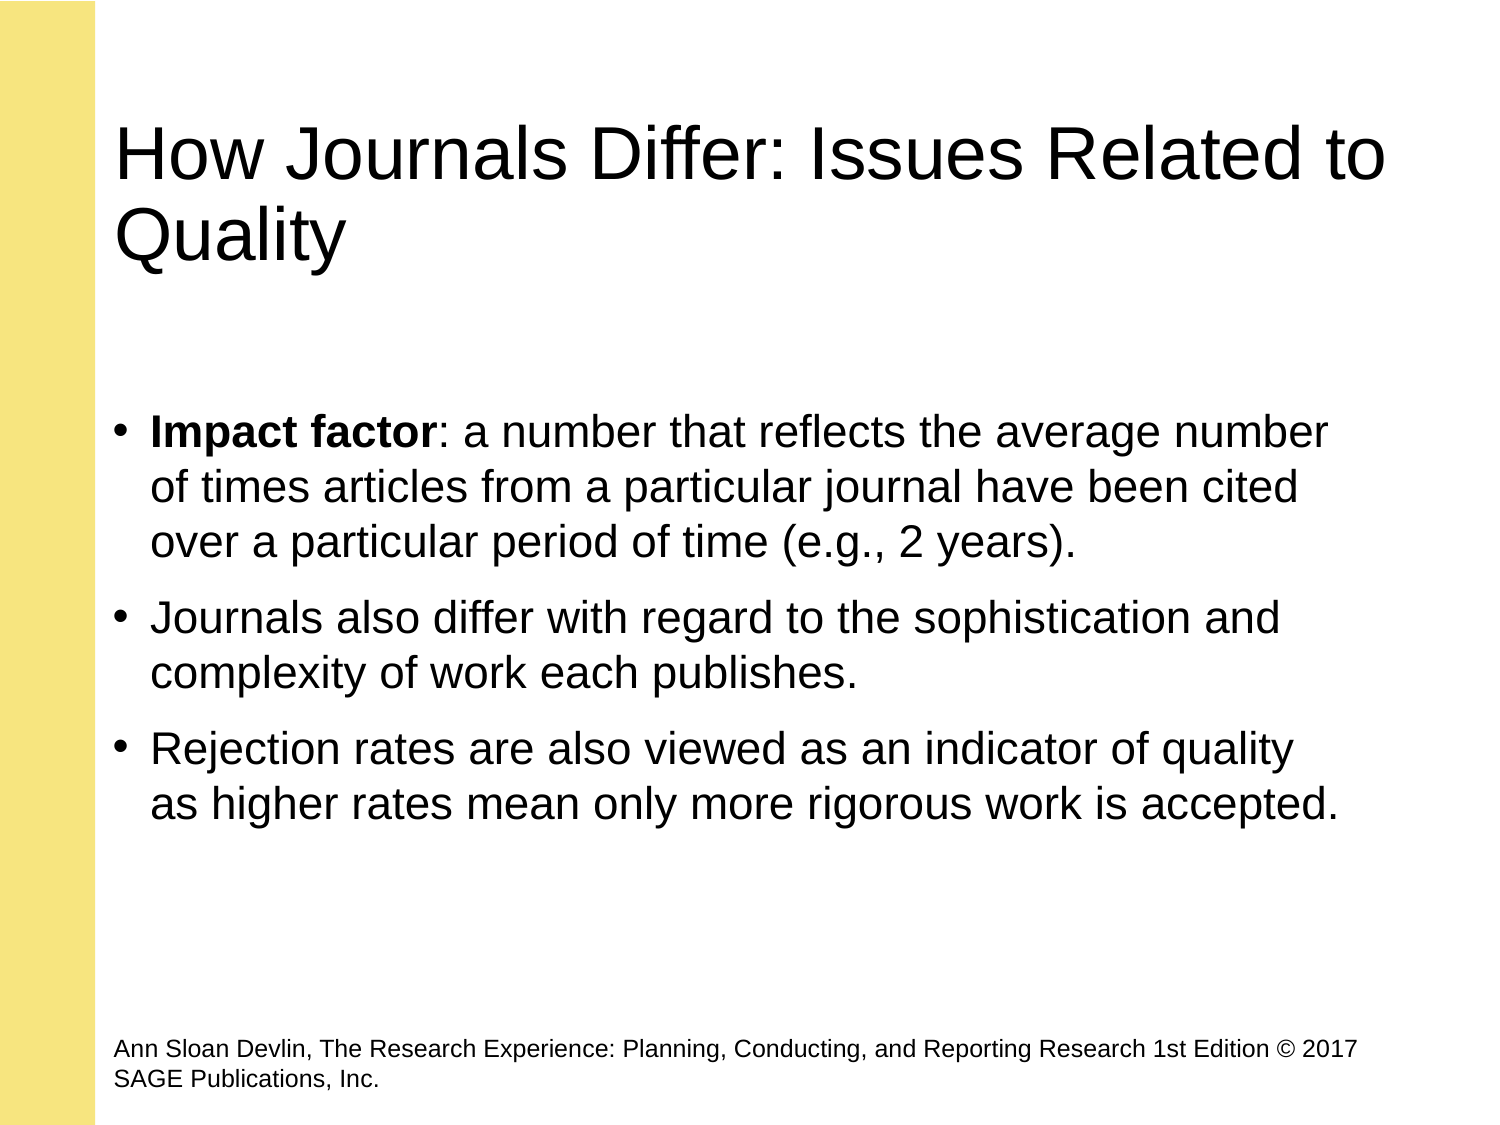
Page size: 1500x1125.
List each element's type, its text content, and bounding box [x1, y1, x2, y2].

picture [0, 1, 96, 1125]
list Impact factor: a number that reflects the average number of times articles from a particular journal have been cited over a particular period of time (e.g., 2 years). Journals also differ with regard to the sophistication and complexity of work each publishes. Rejection rates are also viewed as an indicator of quality as higher rates mean only more rigorous work is accepted. [97, 394, 1369, 884]
title How Journals Differ: Issues Related to Quality [99, 113, 1433, 277]
